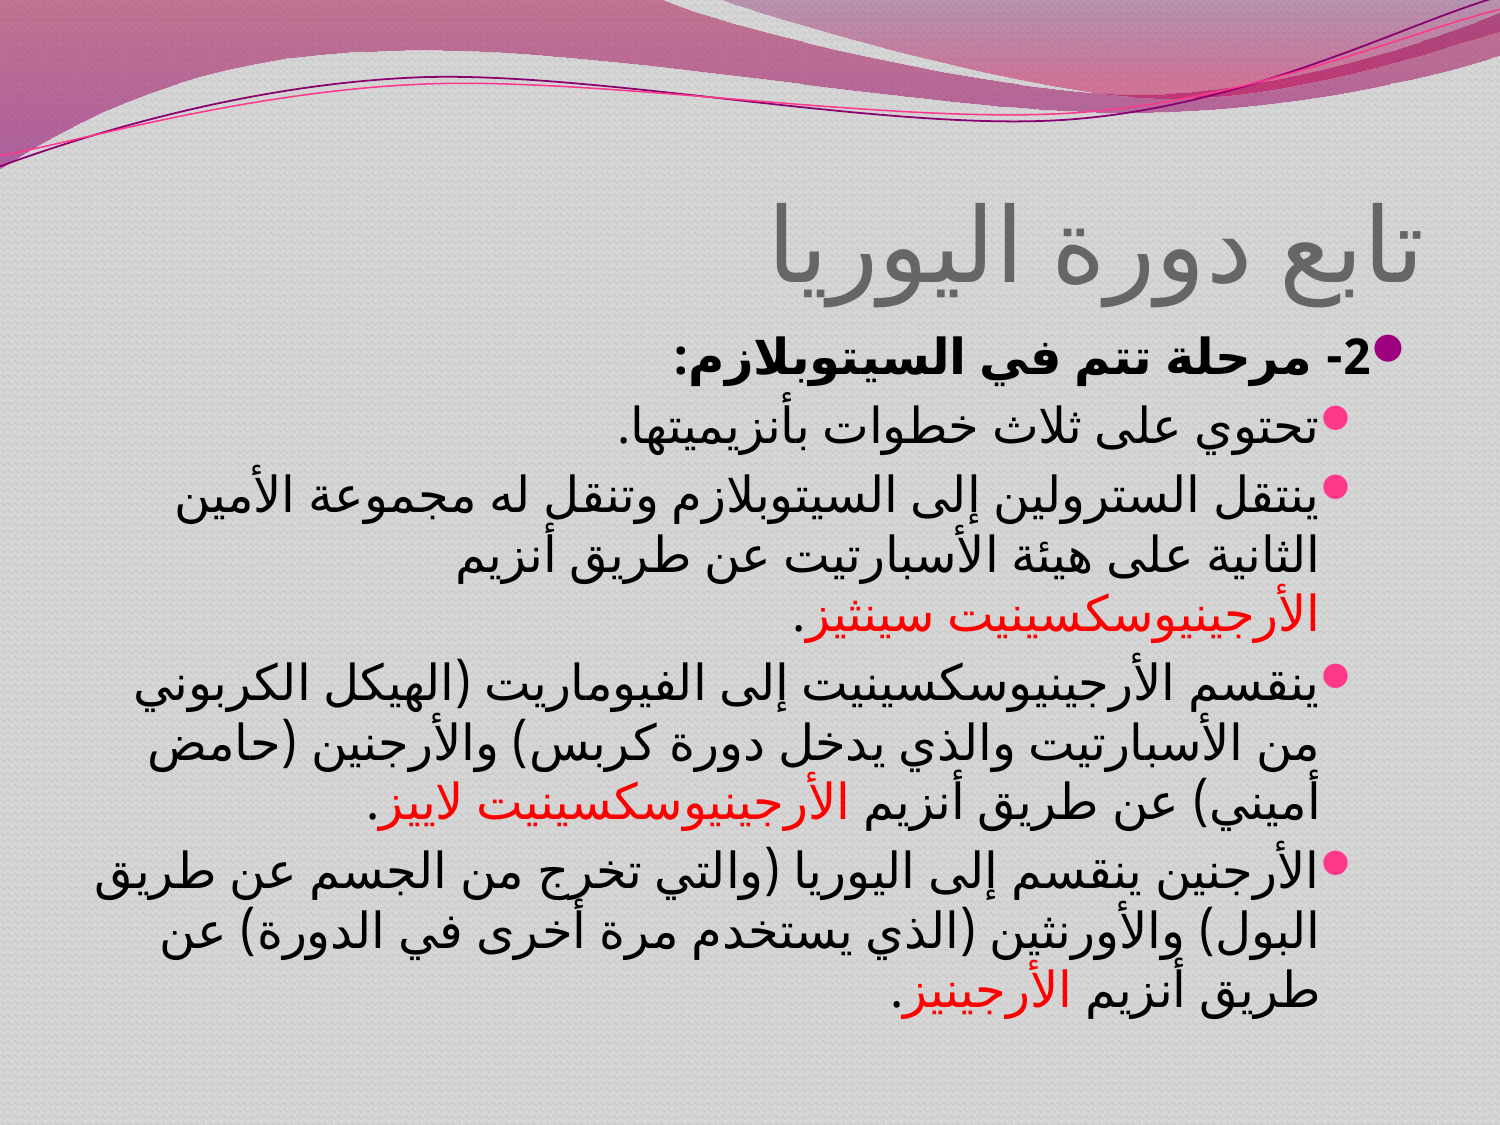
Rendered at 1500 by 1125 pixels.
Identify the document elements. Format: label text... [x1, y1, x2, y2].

list 2- مرحلة تتم في السيتوبلازم: تحتوي على ثلاث خطوات بأنزيميتها. ينتقل السترولين إلى السيتوبلازم وتنقل له مجموعة الأمين الثانية على هيئة الأسبارتيت عن طريق أنزيم الأرجينيوسكسينيت سينثيز. ينقسم الأرجينيوسكسينيت إلى الفيوماريت (الهيكل الكربوني من الأسبارتيت والذي يدخل دورة كربس) والأرجنين (حامض أميني) عن طريق أنزيم الأرجينيوسكسينيت لاييز. الأرجنين ينقسم إلى اليوريا (والتي تخرج من الجسم عن طريق البول) والأورنثين (الذي يستخدم مرة أخرى في الدورة) عن طريق أنزيم الأرجينيز. [75, 317, 1425, 1038]
title تابع دورة اليوريا [75, 115, 1425, 303]
